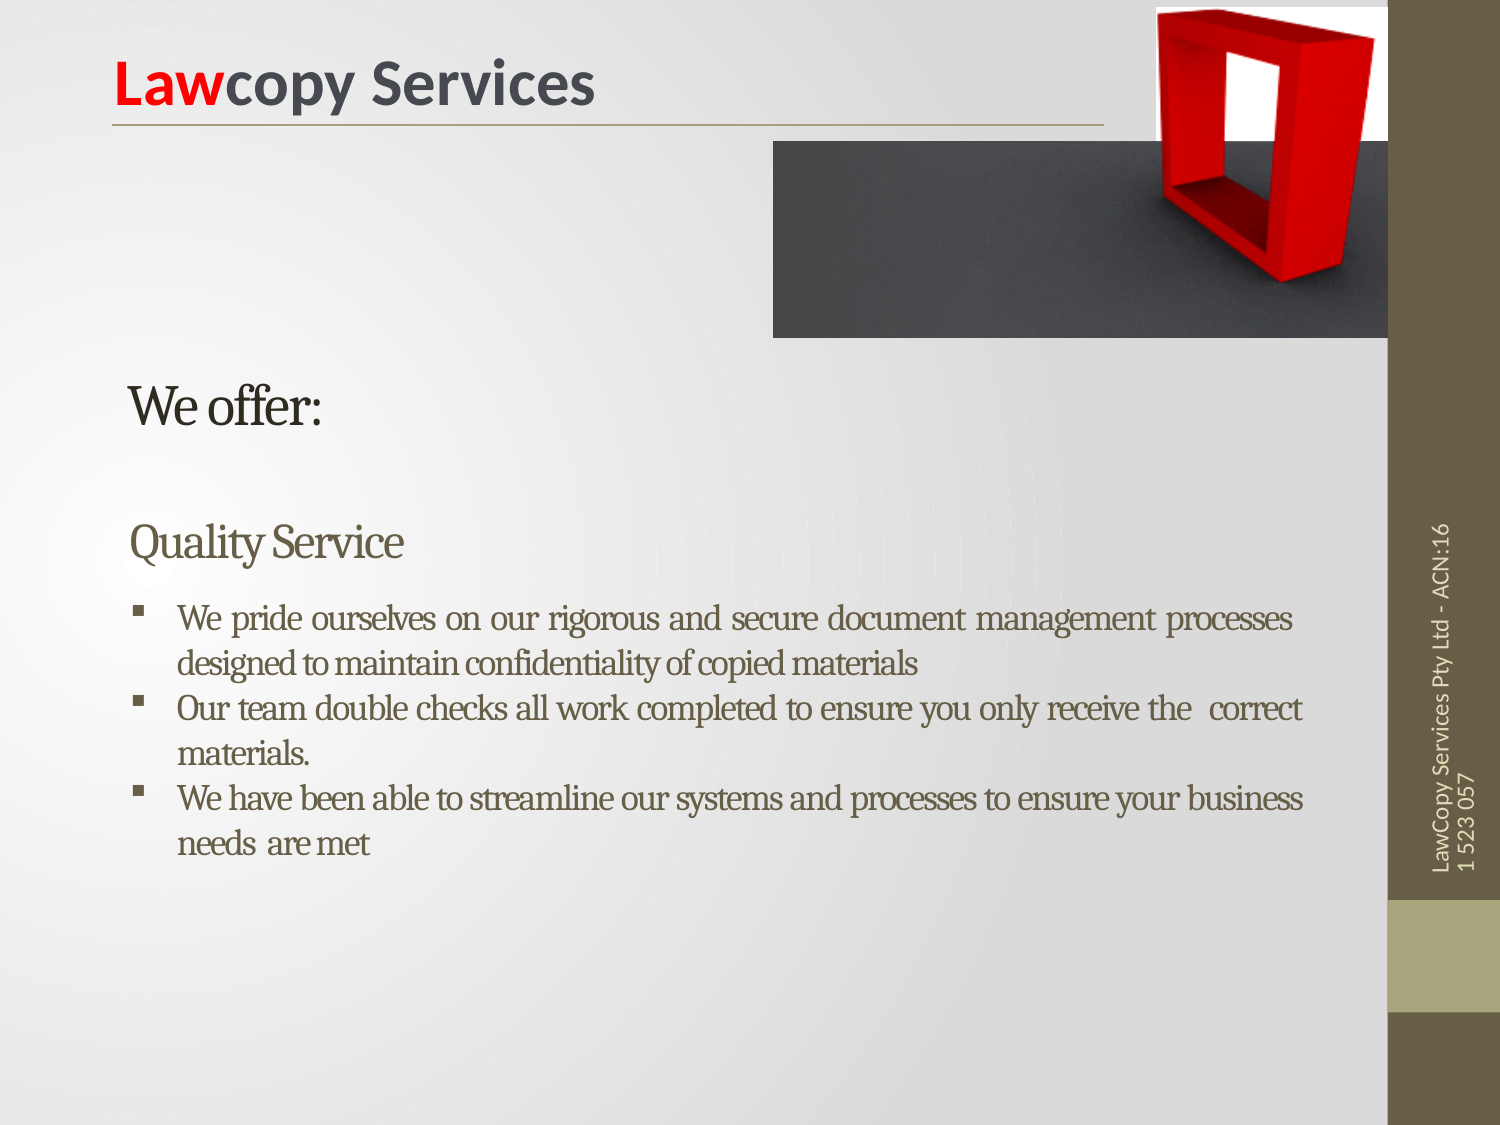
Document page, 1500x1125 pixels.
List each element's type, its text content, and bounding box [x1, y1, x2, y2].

picture [773, 6, 1389, 339]
footer LawCopy Services Pty Ltd - ACN:161 523 057 [1408, 500, 1469, 889]
text_box Lawcopy Services [100, 31, 796, 126]
title We offer: [112, 351, 1341, 445]
text_box Quality Service We pride ourselves on our rigorous and secure document management processes designed to maintain confidentiality of copied materials Our team double checks all work completed to ensure you only receive the correct materials. We have been able to streamline our systems and processes to ensure your business needs are met [114, 432, 1317, 941]
